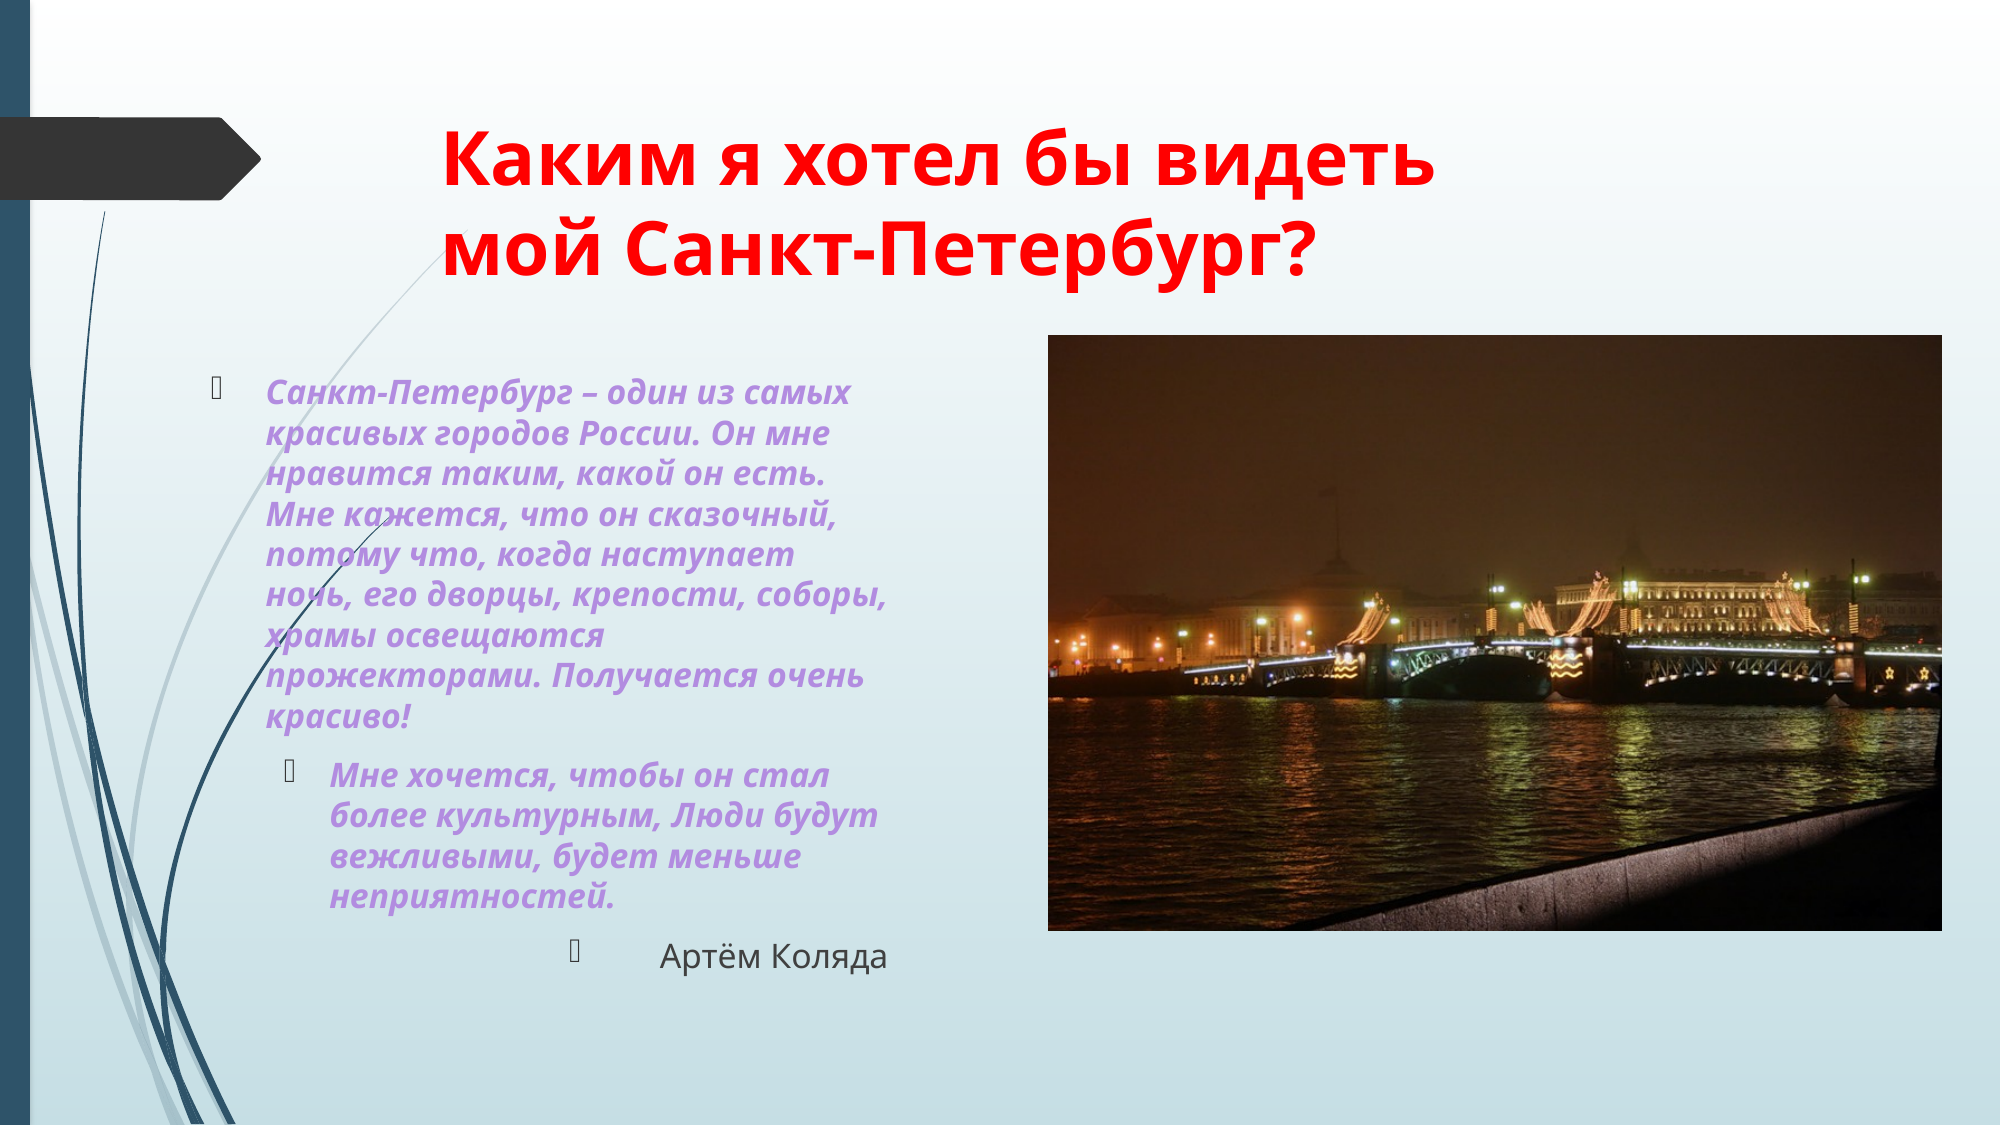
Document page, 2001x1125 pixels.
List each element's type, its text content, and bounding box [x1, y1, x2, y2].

list Санкт-Петербург – один из самых красивых городов России. Он мне нравится таким, какой он есть. Мне кажется, что он сказочный, потому что, когда наступает ночь, его дворцы, крепости, соборы, храмы освещаются прожекторами. Получается очень красиво! Мне хочется, чтобы он стал более культурным, Люди будут вежливыми, будет меньше неприятностей. Артём Коляда [195, 363, 904, 984]
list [1047, 334, 1943, 931]
title Каким я хотел бы видеть мой Санкт-Петербург? [425, 102, 1888, 313]
